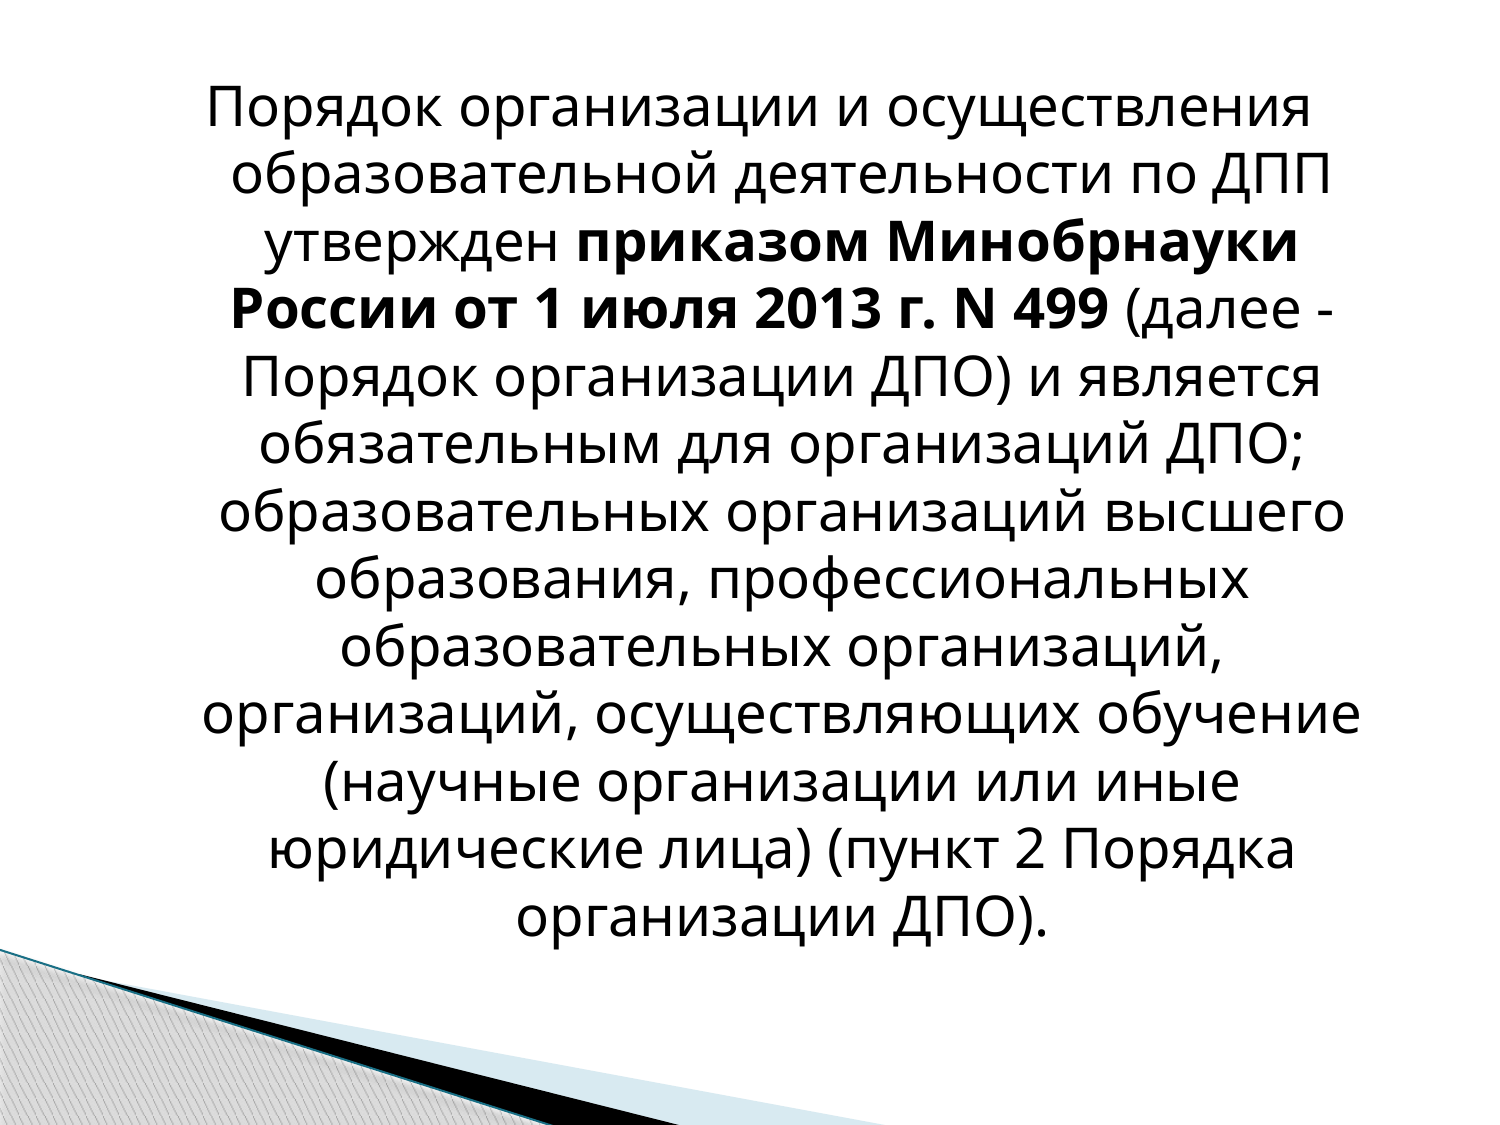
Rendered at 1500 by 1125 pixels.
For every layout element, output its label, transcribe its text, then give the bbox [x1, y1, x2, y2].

list Порядок организации и осуществления образовательной деятельности по ДПП утвержден приказом Минобрнауки России от 1 июля 2013 г. N 499 (далее - Порядок организации ДПО) и является обязательным для организаций ДПО; образовательных организаций высшего образования, профессиональных образовательных организаций, организаций, осуществляющих обучение (научные организации или иные юридические лица) (пункт 2 Порядка организации ДПО). [75, 62, 1425, 1005]
